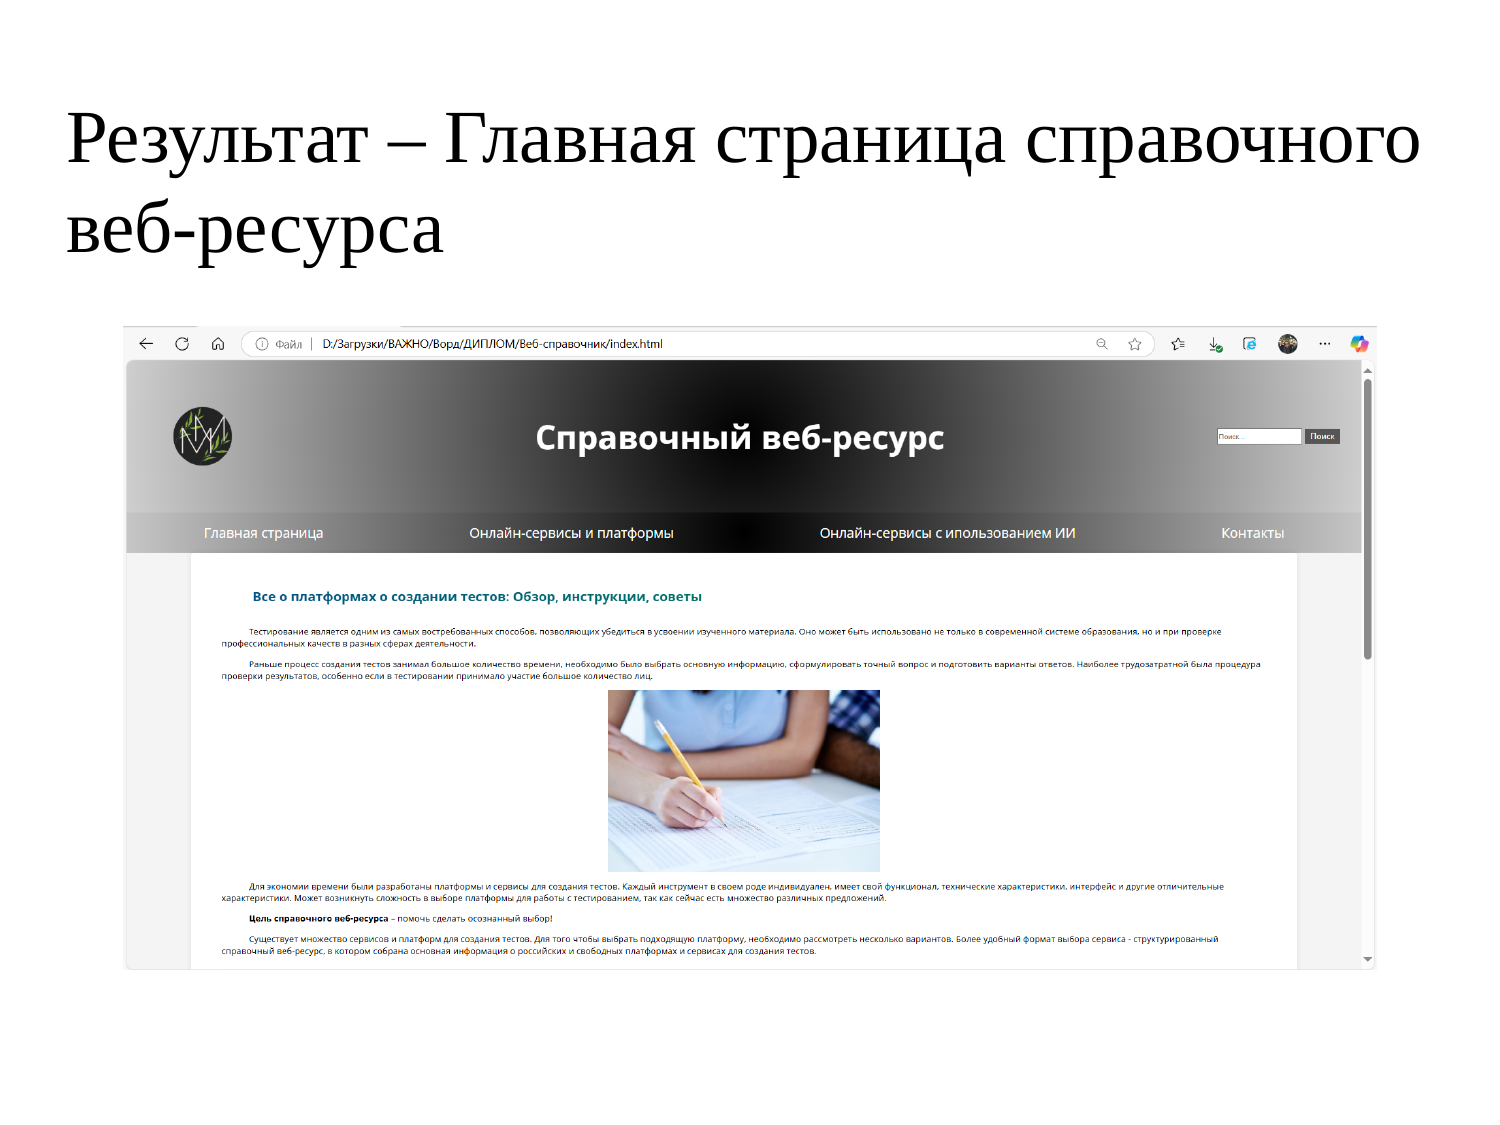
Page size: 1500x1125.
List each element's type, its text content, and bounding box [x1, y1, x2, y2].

text_box Результат – Главная страница справочного веб-ресурса [51, 72, 1449, 268]
picture [123, 326, 1377, 970]
